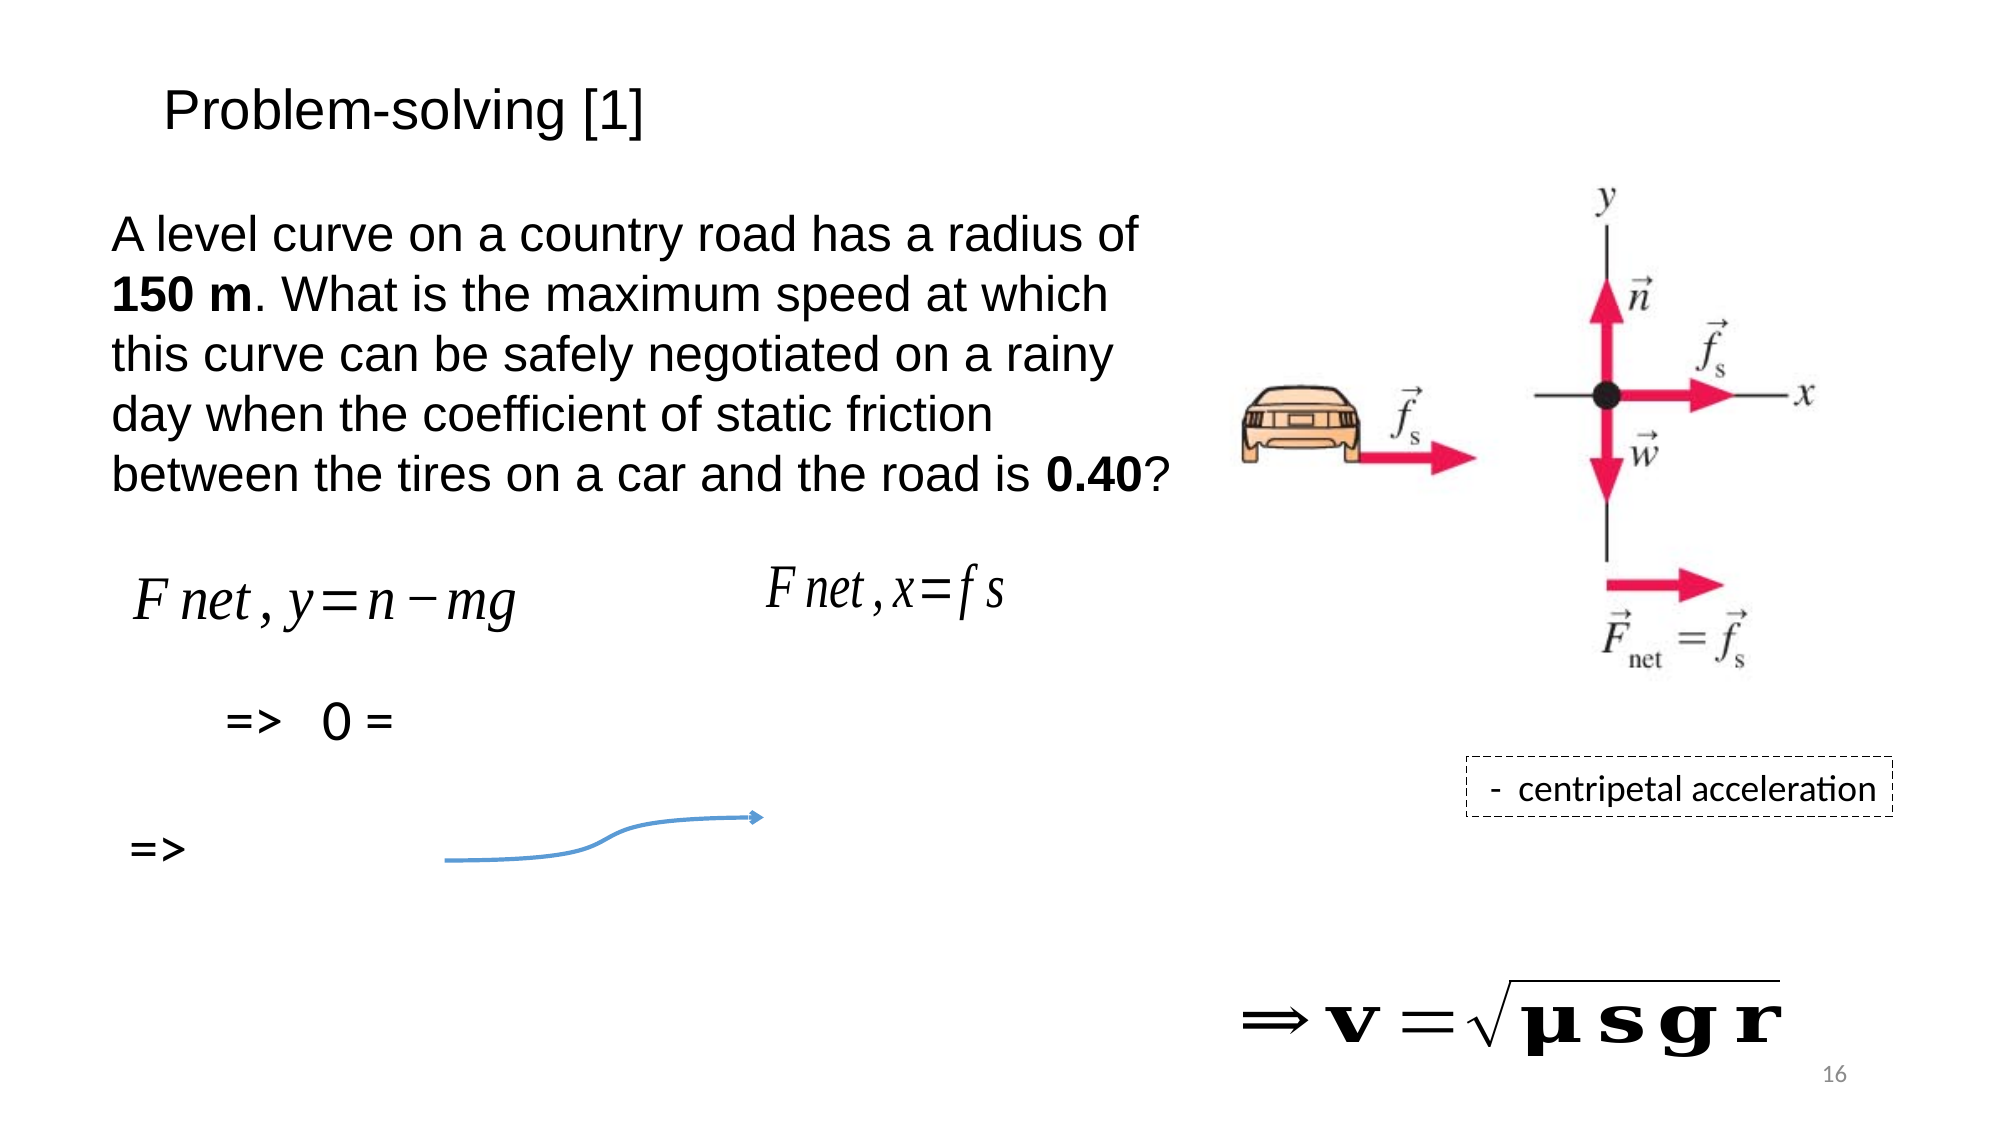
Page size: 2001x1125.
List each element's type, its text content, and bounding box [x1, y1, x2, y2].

picture [1191, 172, 1833, 723]
text_box Problem-solving [1] [163, 73, 920, 173]
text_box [129, 565, 520, 881]
slide_number 16 [1412, 1042, 1863, 1103]
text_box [444, 817, 677, 861]
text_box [677, 553, 1182, 1125]
text_box A level curve on a country road has a radius of 150 m. What is the maximum speed at which this curve can be safely negotiated on a rainy day when the coefficient of static friction between the tires on a car and the road is 0.40? [111, 201, 1191, 506]
